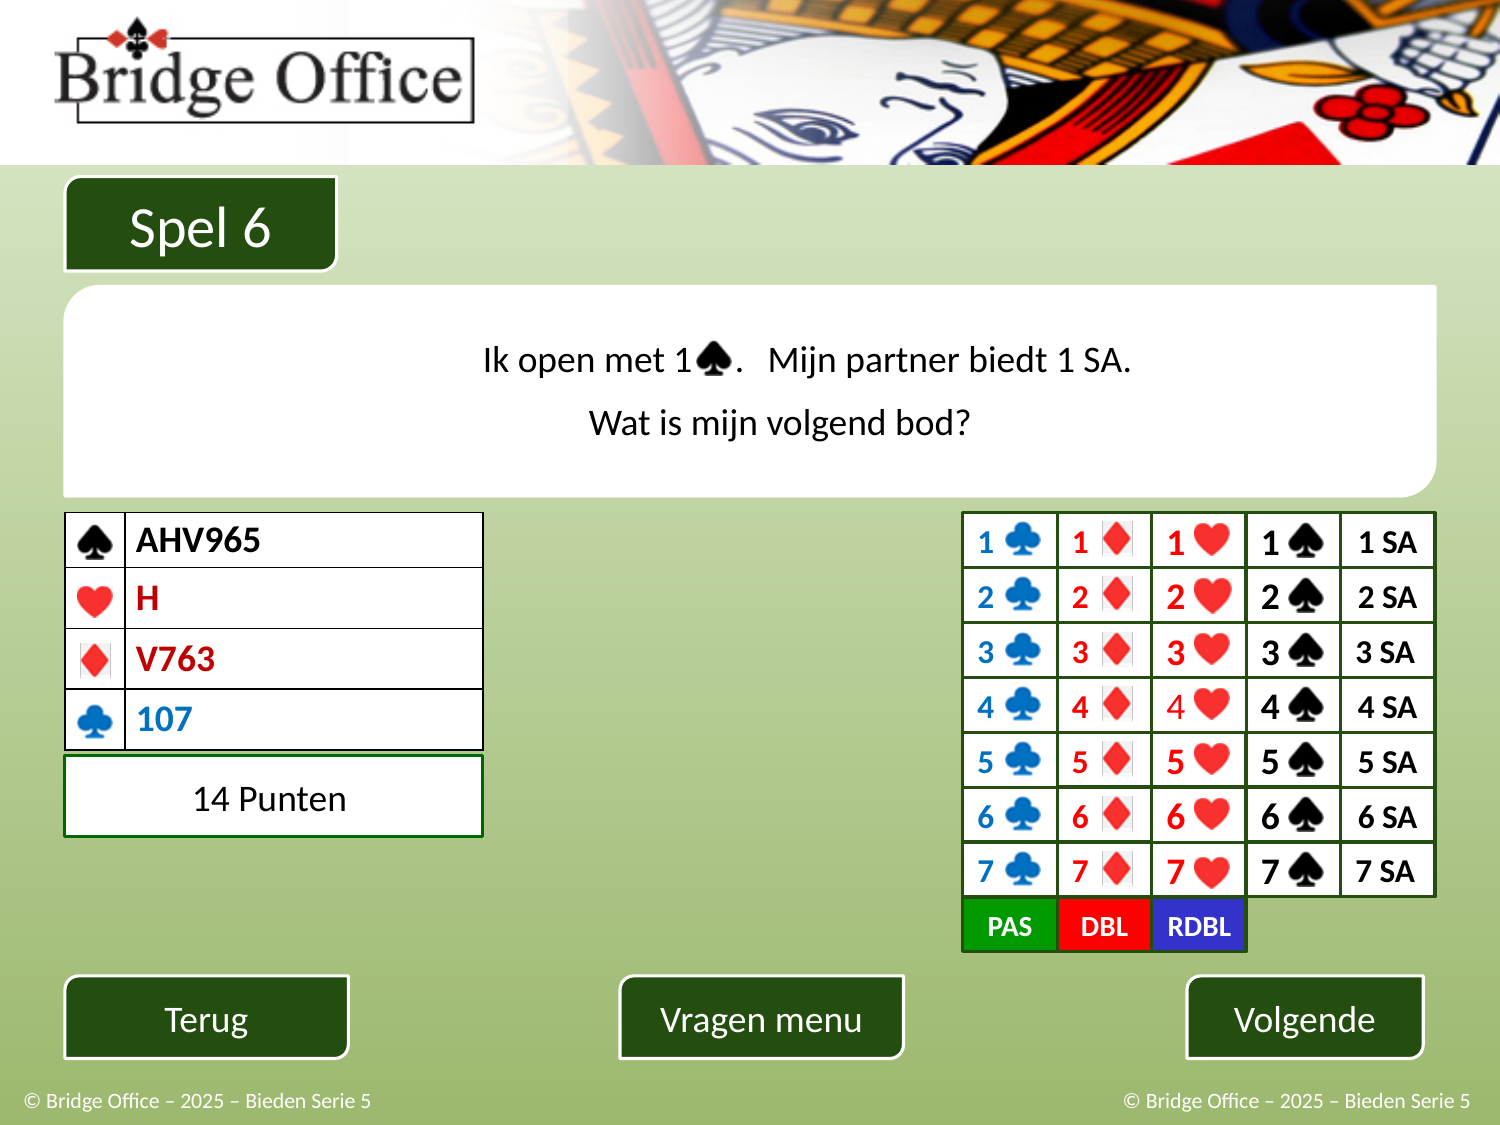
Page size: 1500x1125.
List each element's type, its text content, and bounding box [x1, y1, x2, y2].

picture [77, 643, 114, 679]
table_cell 107 [126, 690, 482, 749]
text_box 7 [1150, 841, 1245, 898]
text_box 2 SA [1339, 569, 1437, 621]
text_box 14 Punten [63, 754, 484, 838]
text_box 5 [1059, 734, 1153, 786]
text_box 5 SA [1339, 734, 1437, 786]
text_box Terug [63, 974, 350, 1061]
text_box © Bridge Office – 2025 – Bieden Serie 5 [8, 1079, 393, 1121]
picture [77, 524, 114, 561]
text_box 7 [961, 841, 1056, 896]
text_box 6 SA [1339, 786, 1437, 844]
text_box 4 [1245, 676, 1339, 734]
picture [1193, 743, 1230, 776]
text_box 1 [1153, 511, 1245, 569]
text_box 7 SA [1339, 844, 1437, 898]
picture [1193, 688, 1230, 721]
picture [1099, 686, 1135, 723]
text_box 2 [1153, 569, 1245, 621]
text_box 6 [1056, 786, 1150, 841]
table_header AHV965 [126, 513, 482, 567]
text_box DBL [1059, 898, 1153, 953]
text_box 4 [1150, 676, 1245, 734]
table_cell H [126, 568, 482, 628]
picture [1099, 741, 1135, 778]
picture [1004, 796, 1041, 833]
text_box 1 [1059, 511, 1153, 569]
text_box 4 SA [1339, 676, 1437, 734]
picture [1288, 576, 1324, 613]
picture [1099, 631, 1135, 668]
picture [1099, 576, 1135, 613]
text_box RDBL [1153, 898, 1248, 953]
picture [1099, 796, 1135, 833]
text_box [63, 284, 1437, 498]
picture [1099, 851, 1135, 887]
picture [1193, 857, 1230, 890]
picture [1288, 521, 1325, 558]
text_box 1 SA [1342, 511, 1437, 569]
text_box 4 [961, 676, 1059, 734]
text_box 7 [1056, 841, 1150, 898]
text_box Mijn partner biedt 1 SA. [752, 327, 1167, 432]
table_header [66, 513, 124, 567]
text_box Wat is mijn volgend bod? [573, 390, 995, 451]
text_box Spel 6 [63, 179, 339, 273]
picture [1288, 686, 1324, 723]
text_box 2 [961, 569, 1056, 621]
picture [1004, 741, 1041, 778]
picture [1004, 851, 1041, 887]
picture [1288, 796, 1324, 832]
text_box Ik open met 1 . [468, 327, 752, 388]
text_box 1 [1245, 511, 1342, 569]
picture [77, 585, 114, 618]
text_box Volgende [1185, 974, 1425, 1061]
text_box 3 [1056, 621, 1150, 676]
text_box 3 [1245, 621, 1339, 676]
picture [1193, 798, 1230, 830]
picture [77, 703, 114, 740]
text_box © Bridge Office – 2025 – Bieden Serie 5 [1107, 1079, 1500, 1121]
text_box 3 [1150, 621, 1245, 676]
picture [696, 340, 733, 376]
text_box 1 [961, 511, 1059, 569]
picture [1004, 631, 1041, 668]
text_box PAS [961, 896, 1059, 953]
text_box 2 [1056, 569, 1153, 621]
text_box 7 [1245, 841, 1339, 898]
text_box 5 [1153, 734, 1248, 786]
text_box 5 [1248, 734, 1339, 786]
text_box Vragen menu [618, 974, 906, 1061]
picture [1288, 851, 1324, 887]
text_box 6 [1150, 786, 1245, 841]
picture [1194, 633, 1230, 666]
picture [1004, 686, 1041, 723]
table_cell [66, 568, 124, 628]
picture [1288, 741, 1324, 778]
table_cell [66, 690, 124, 749]
picture [1288, 631, 1324, 668]
text_box 3 SA [1339, 621, 1437, 676]
text_box 6 [1245, 786, 1339, 841]
table_cell [66, 629, 124, 688]
text_box 6 [961, 786, 1056, 841]
text_box 5 [961, 734, 1059, 786]
text_box 4 [1059, 676, 1150, 734]
text_box 3 [961, 621, 1056, 676]
picture [0, 0, 1500, 166]
picture [1004, 521, 1041, 558]
picture [1099, 521, 1135, 558]
text_box 2 [1245, 569, 1339, 621]
table_cell V763 [126, 629, 482, 688]
picture [1193, 578, 1232, 614]
picture [1004, 576, 1041, 613]
picture [1193, 523, 1230, 556]
